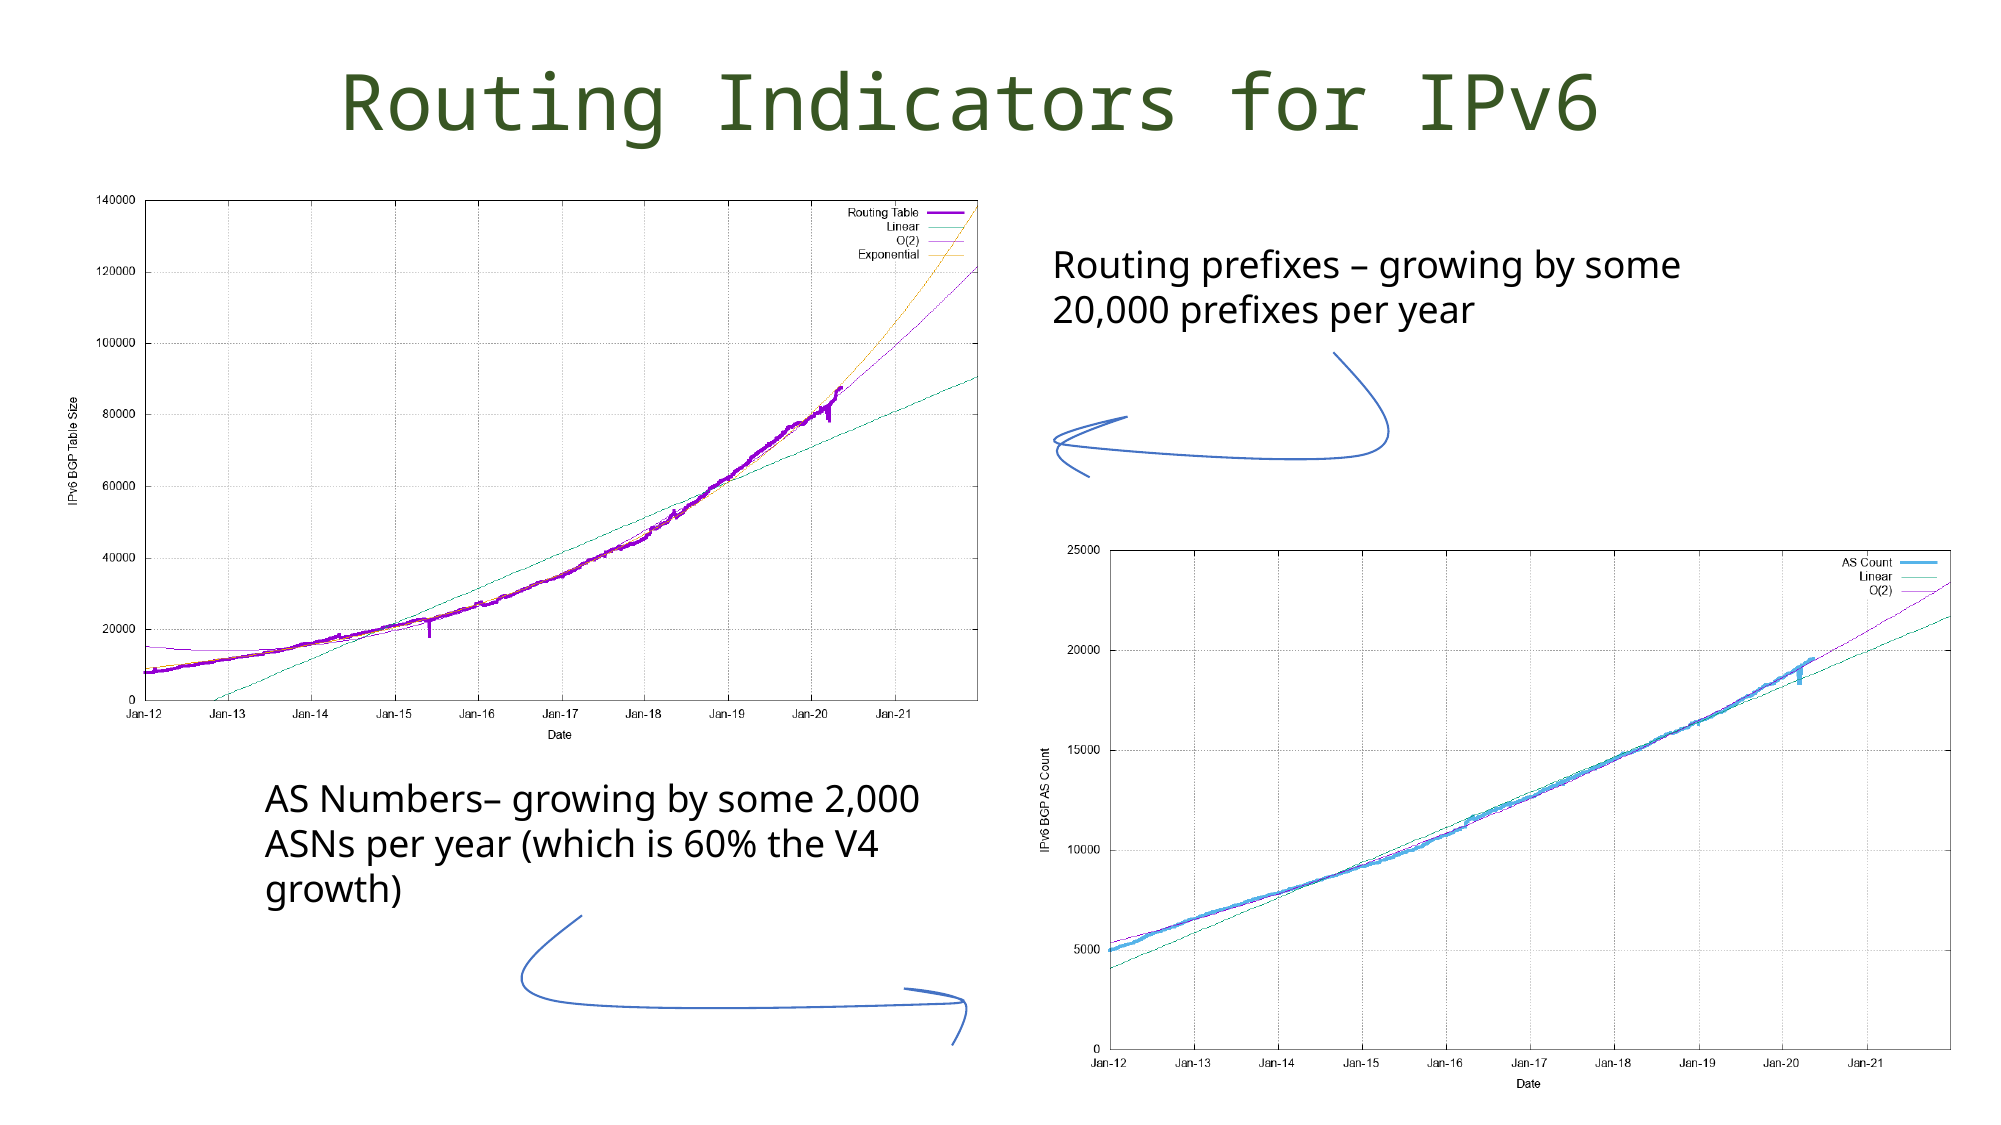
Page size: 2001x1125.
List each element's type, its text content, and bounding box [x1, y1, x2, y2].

picture [1033, 536, 1973, 1094]
title Routing Indicators for IPv6 [324, 11, 1675, 199]
text_box [1053, 351, 1390, 479]
picture [61, 186, 1000, 745]
text_box AS Numbers– growing by some 2,000 ASNs per year (which is 60% the V4 growth) [249, 767, 945, 918]
text_box Routing prefixes – growing by some 20,000 prefixes per year [1037, 233, 1733, 339]
text_box [520, 914, 968, 1046]
